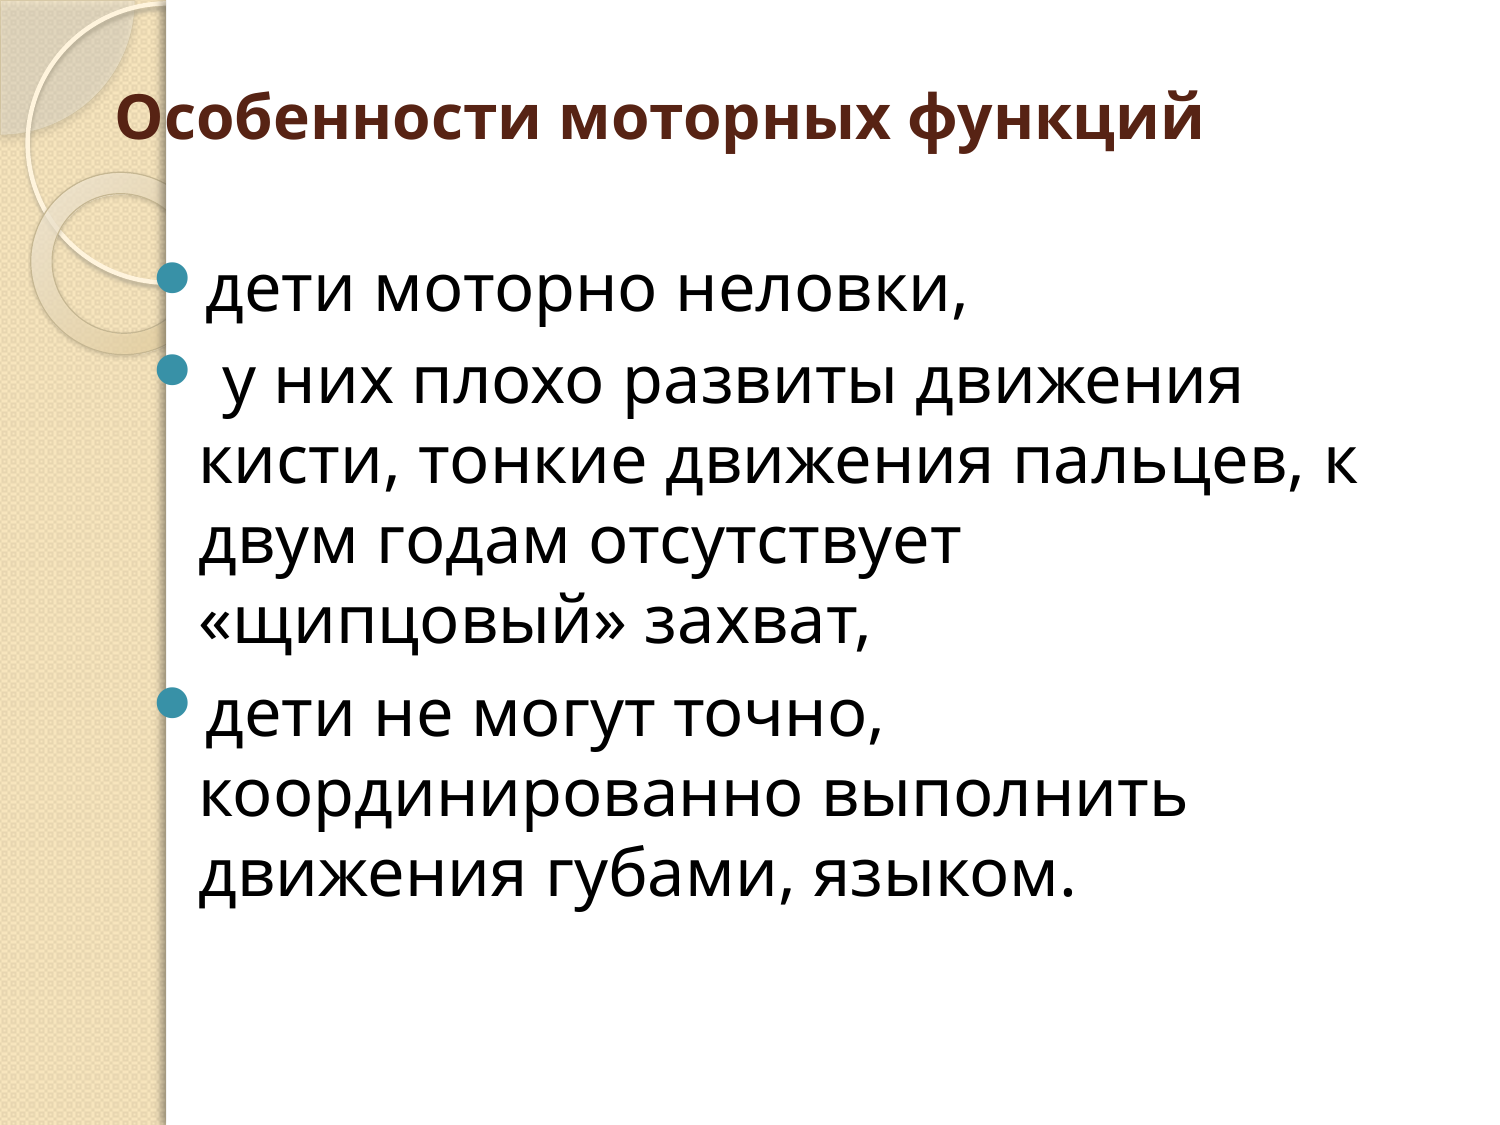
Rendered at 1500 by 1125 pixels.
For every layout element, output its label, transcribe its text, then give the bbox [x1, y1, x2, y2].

title Особенности моторных функций [100, 45, 1425, 185]
list дети моторно неловки, у них плохо развиты движения кисти, тонкие движения пальцев, к двум годам отсутствует «щипцовый» захват, дети не могут точно, координированно выполнить движения губами, языком. [123, 237, 1400, 1025]
